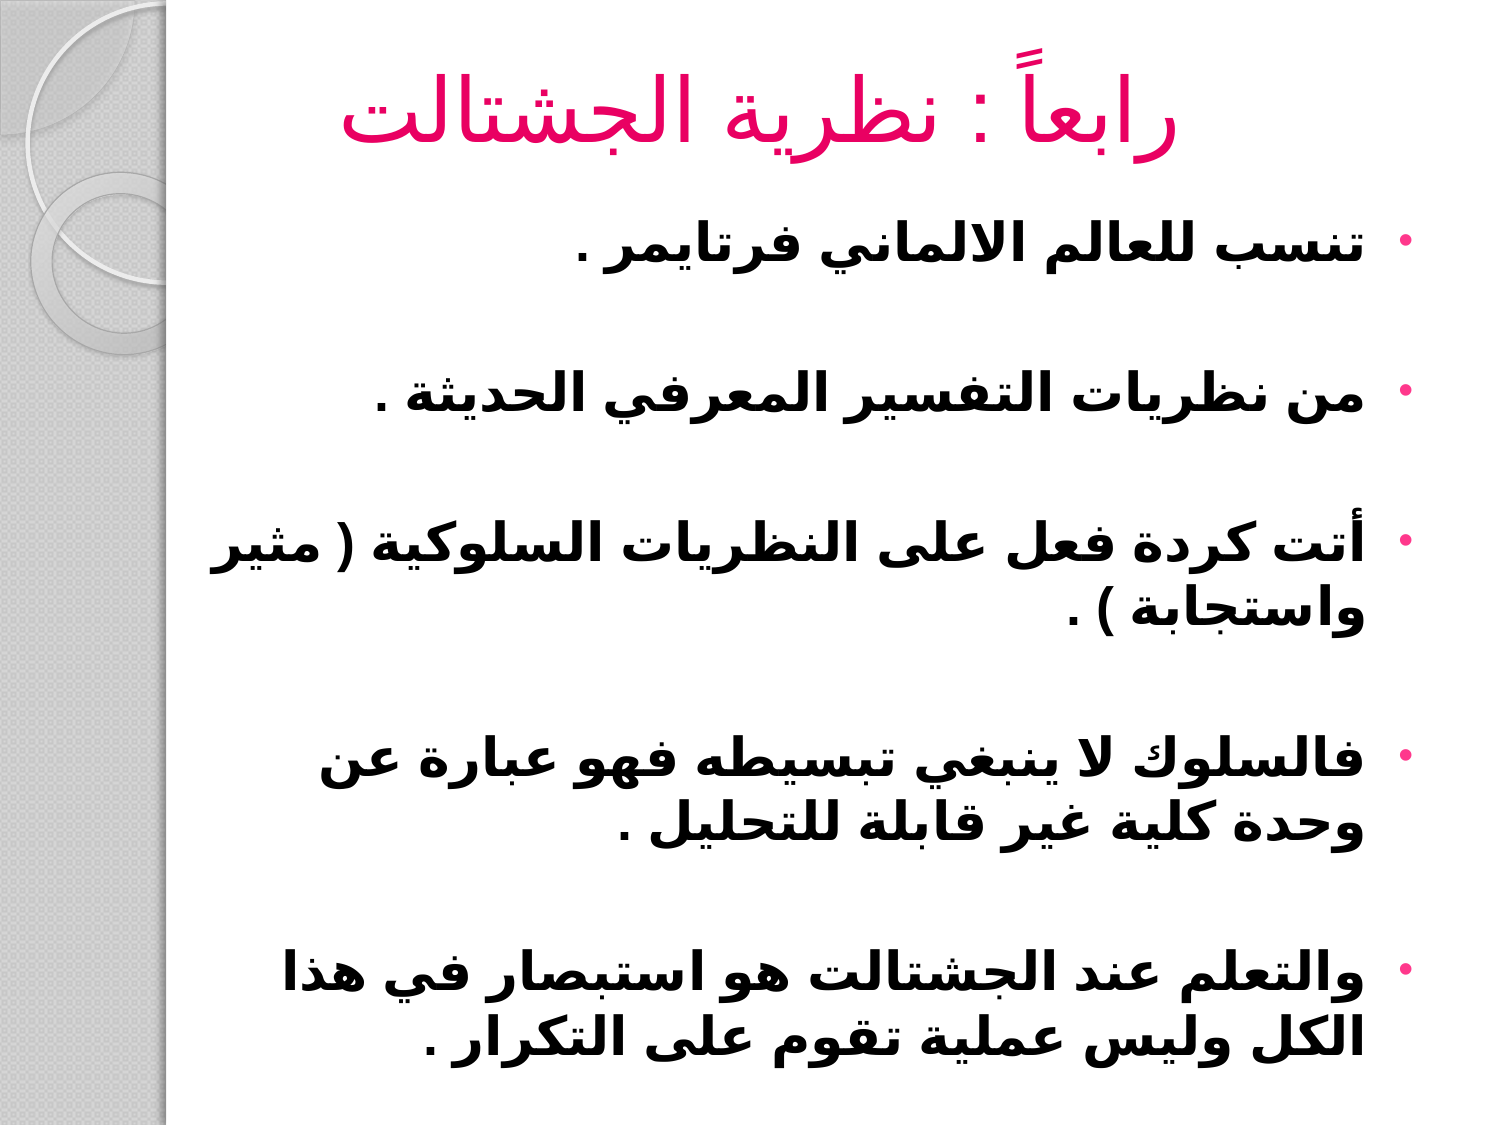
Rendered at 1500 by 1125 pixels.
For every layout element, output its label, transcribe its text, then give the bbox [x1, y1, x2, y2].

title رابعاً : نظرية الجشتالت [49, 37, 1446, 175]
list تنسب للعالم الالماني فرتايمر . من نظريات التفسير المعرفي الحديثة . أتت كردة فعل على النظريات السلوكية ( مثير واستجابة ) . فالسلوك لا ينبغي تبسيطه فهو عبارة عن وحدة كلية غير قابلة للتحليل . والتعلم عند الجشتالت هو استبصار في هذا الكل وليس عملية تقوم على التكرار . [187, 200, 1439, 1075]
